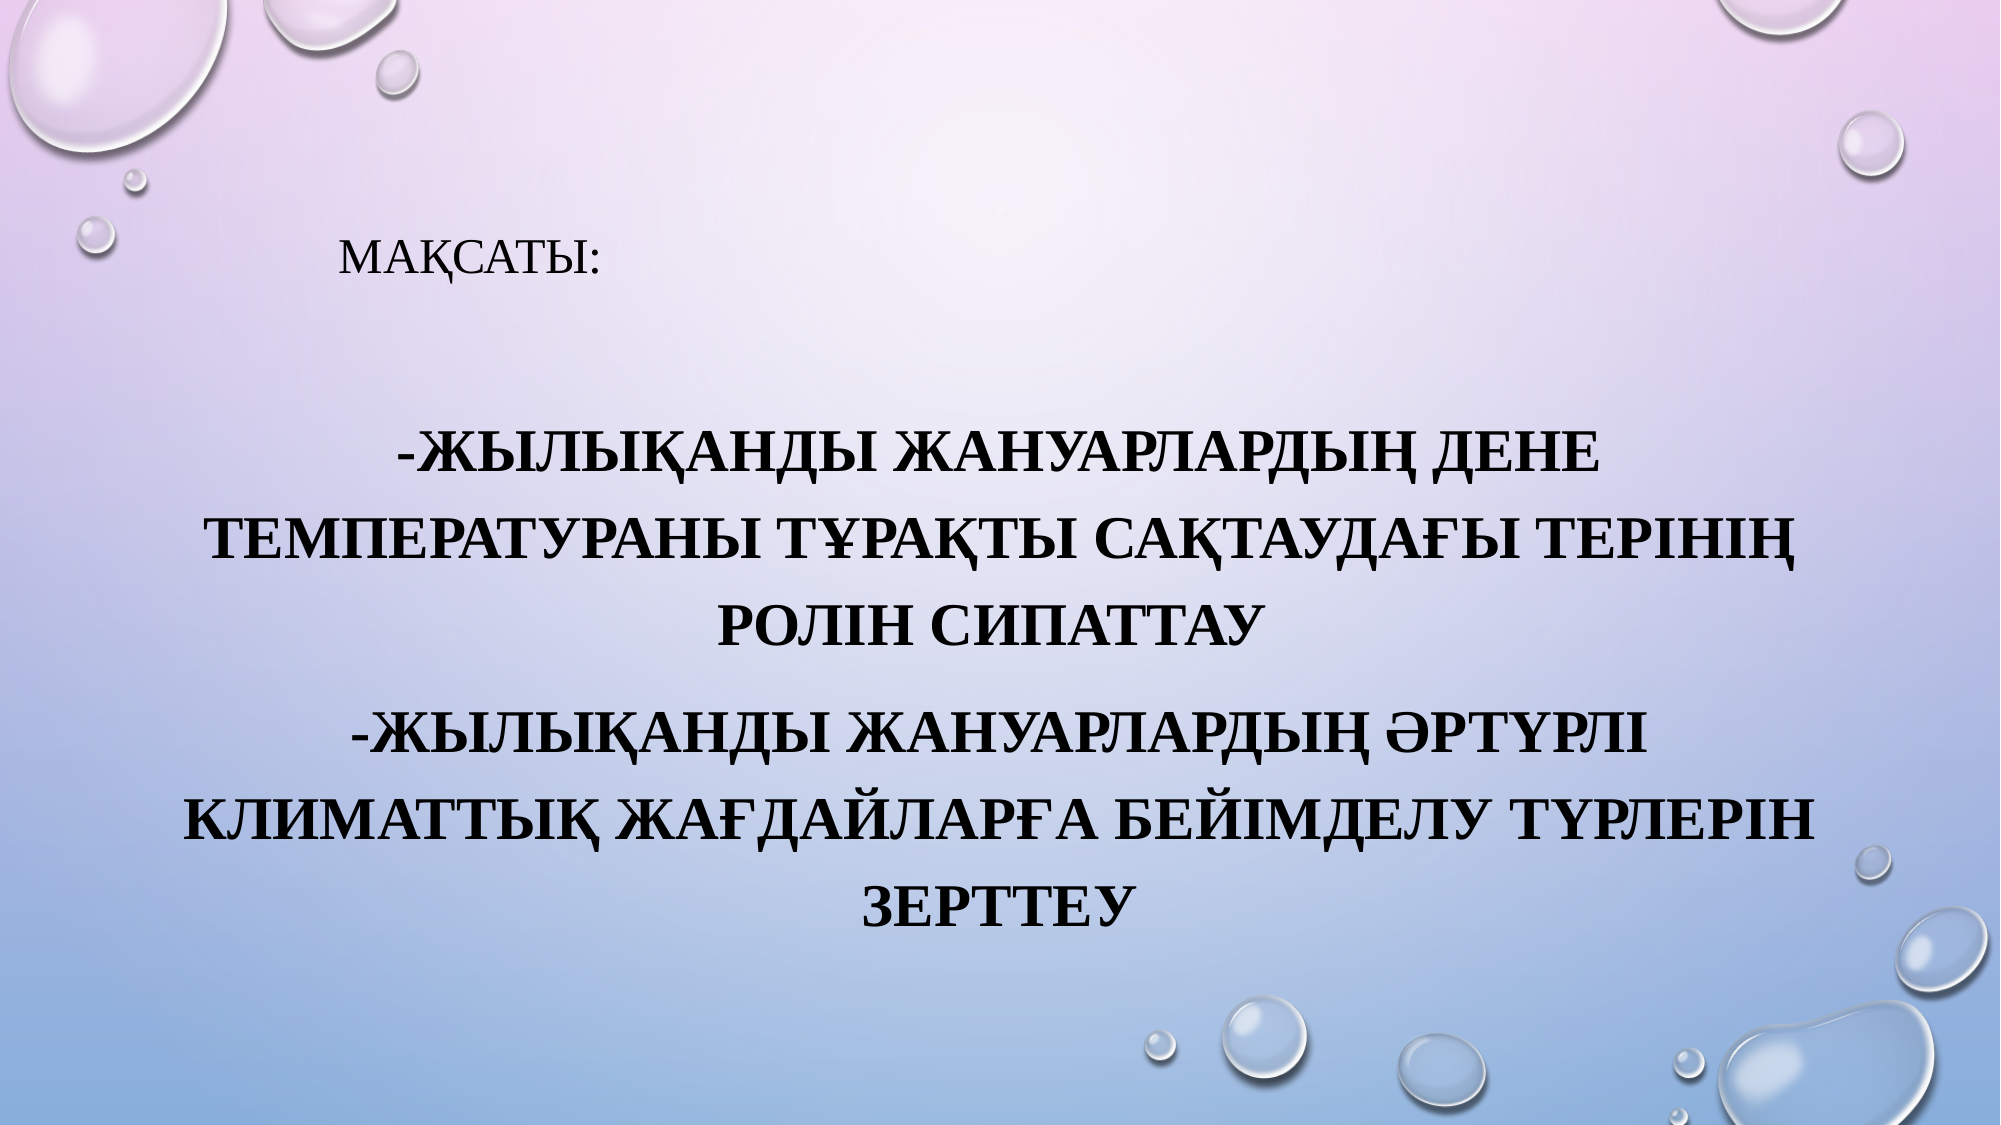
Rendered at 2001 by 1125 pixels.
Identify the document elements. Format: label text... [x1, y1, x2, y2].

title Мақсаты: [0, 126, 1321, 389]
picture [0, 0, 2000, 1125]
list -жылықанды жануарлардың дене температураны тұрақты сақтаудағы терінің ролін сипаттау -жылықанды жануарлардың әртүрлі климаттық жағдайларға бейімделу түрлерін зерттеу [149, 388, 1850, 950]
